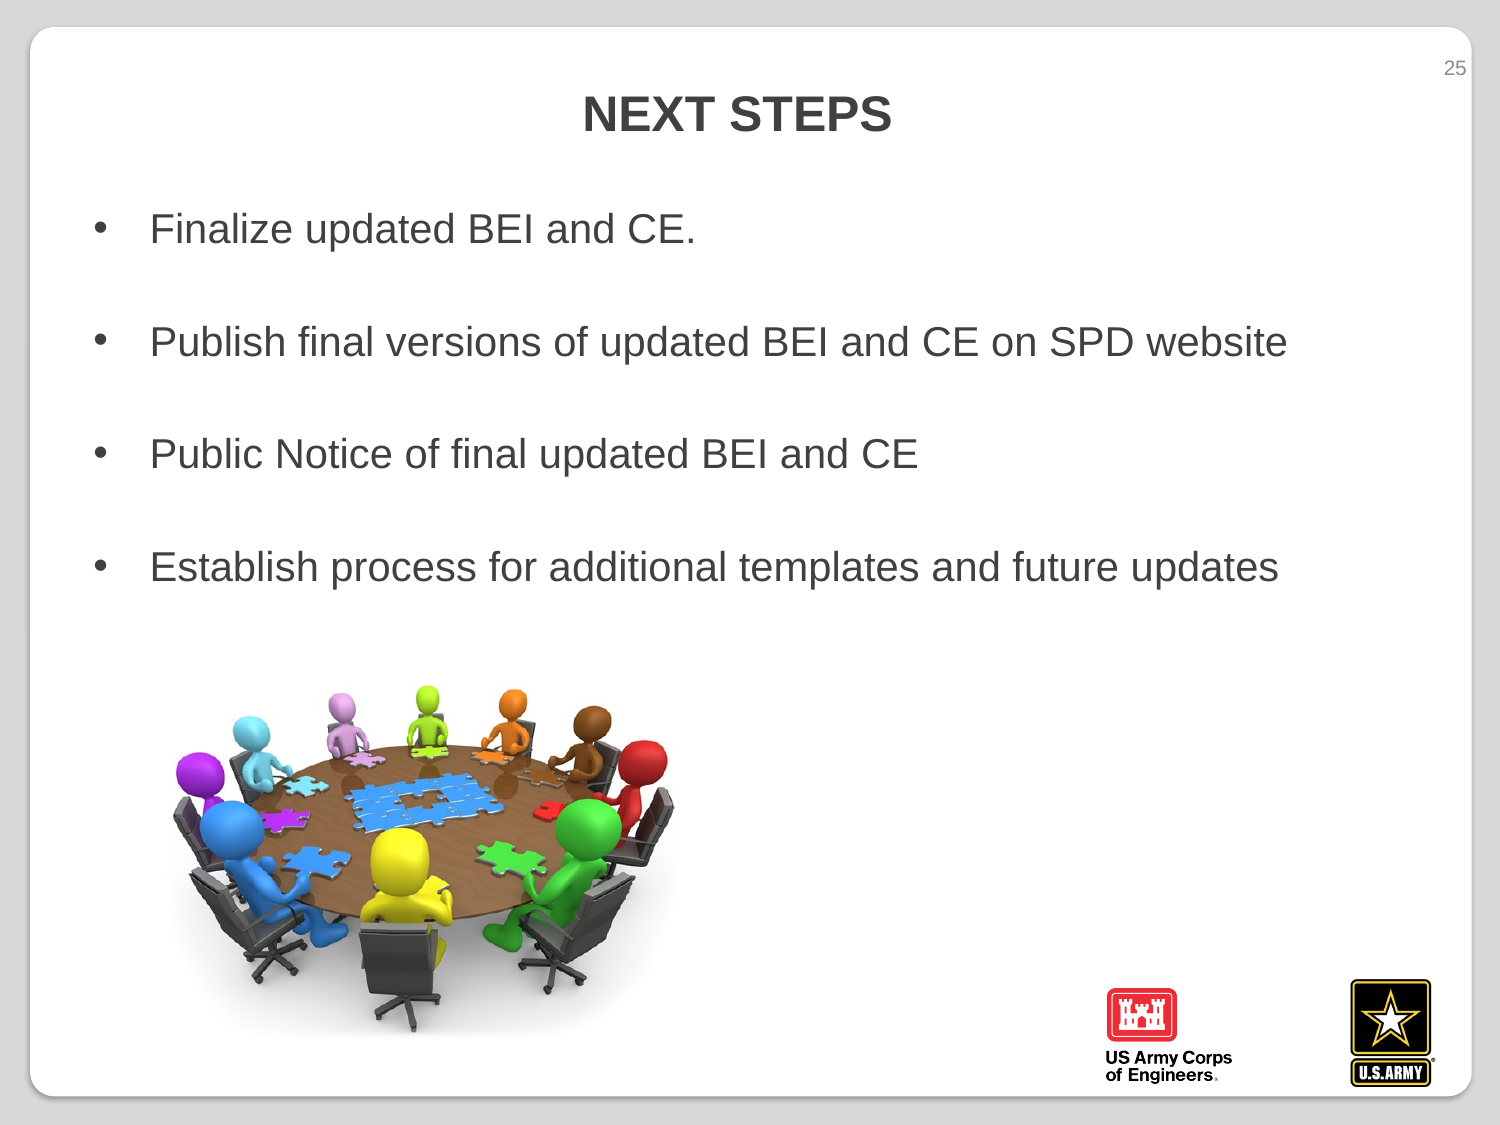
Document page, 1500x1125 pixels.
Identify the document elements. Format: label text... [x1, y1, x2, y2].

picture [1106, 1043, 1232, 1084]
list Finalize updated BEI and CE. Publish final versions of updated BEI and CE on SPD website Public Notice of final updated BEI and CE Establish process for additional templates and future updates [78, 138, 1454, 1043]
picture [1299, 953, 1482, 1113]
picture [159, 646, 688, 1043]
title Next Steps [49, 44, 1426, 178]
slide_number 25 [1362, 37, 1482, 98]
